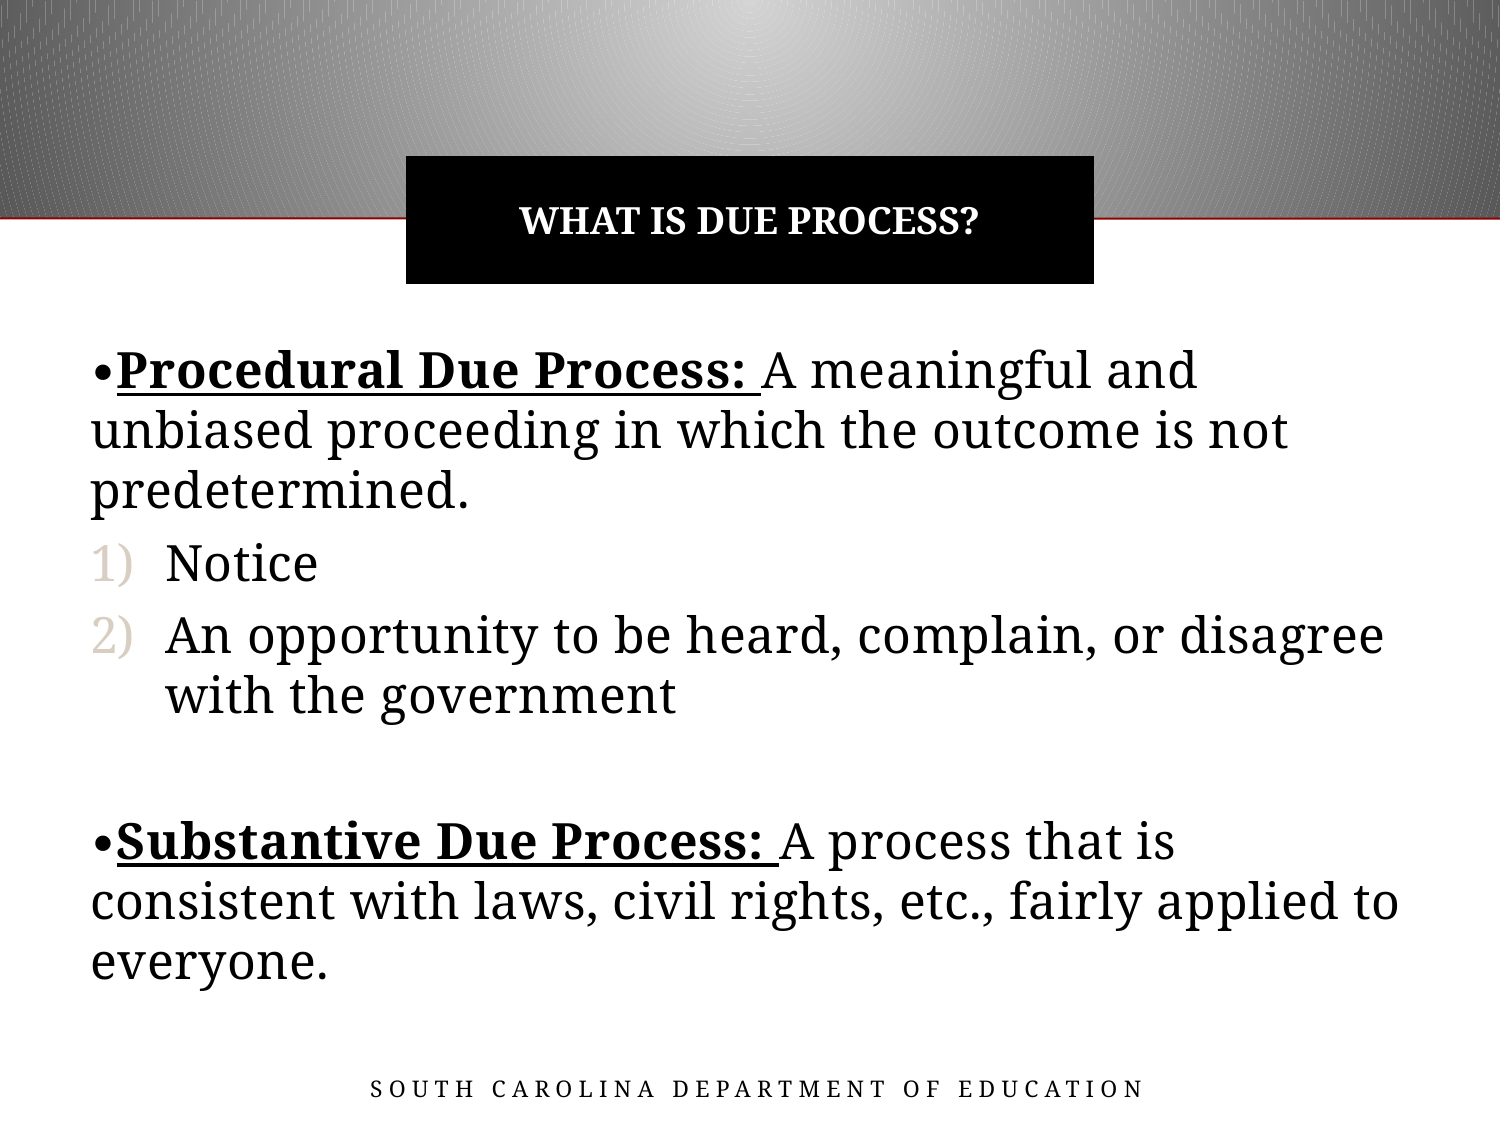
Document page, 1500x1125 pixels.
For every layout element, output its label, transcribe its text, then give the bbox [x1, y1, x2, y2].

title What is due process? [406, 156, 1094, 284]
list ∙Procedural Due Process: A meaningful and unbiased proceeding in which the outcome is not predetermined. Notice An opportunity to be heard, complain, or disagree with the government ∙Substantive Due Process: A process that is consistent with laws, civil rights, etc., fairly applied to everyone. [75, 331, 1425, 1000]
footer South Carolina Department of Education [24, 1064, 1488, 1112]
